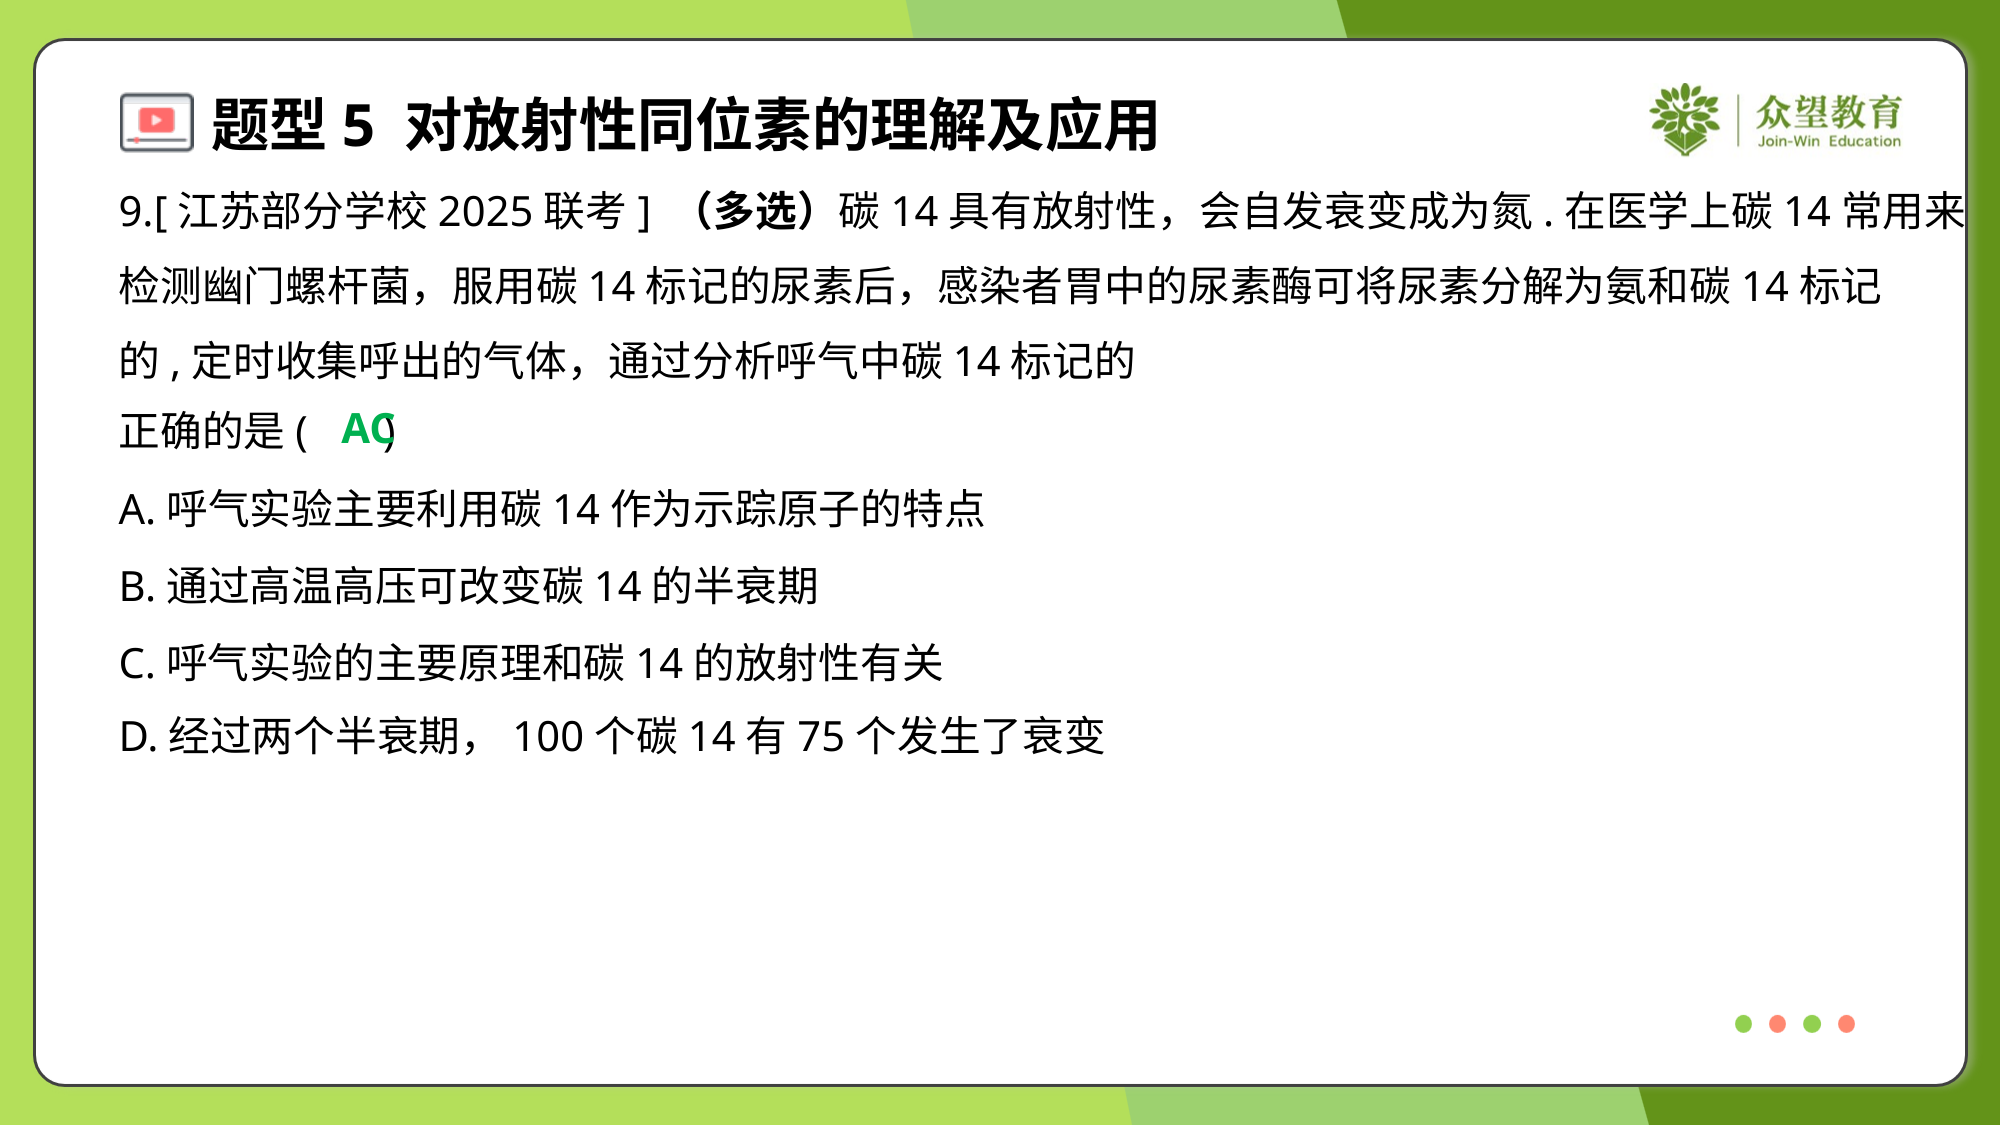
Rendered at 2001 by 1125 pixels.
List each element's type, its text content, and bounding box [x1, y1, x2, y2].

picture [0, 0, 2000, 1125]
text_box AC [324, 381, 414, 446]
text_box A.呼气实验主要利用碳14作为示踪原子的特点 B.通过高温高压可改变碳14的半衰期 C.呼气实验的主要原理和碳14的放射性有关 D.经过两个半衰期，100个碳14有75个发生了衰变 [118, 457, 1883, 753]
